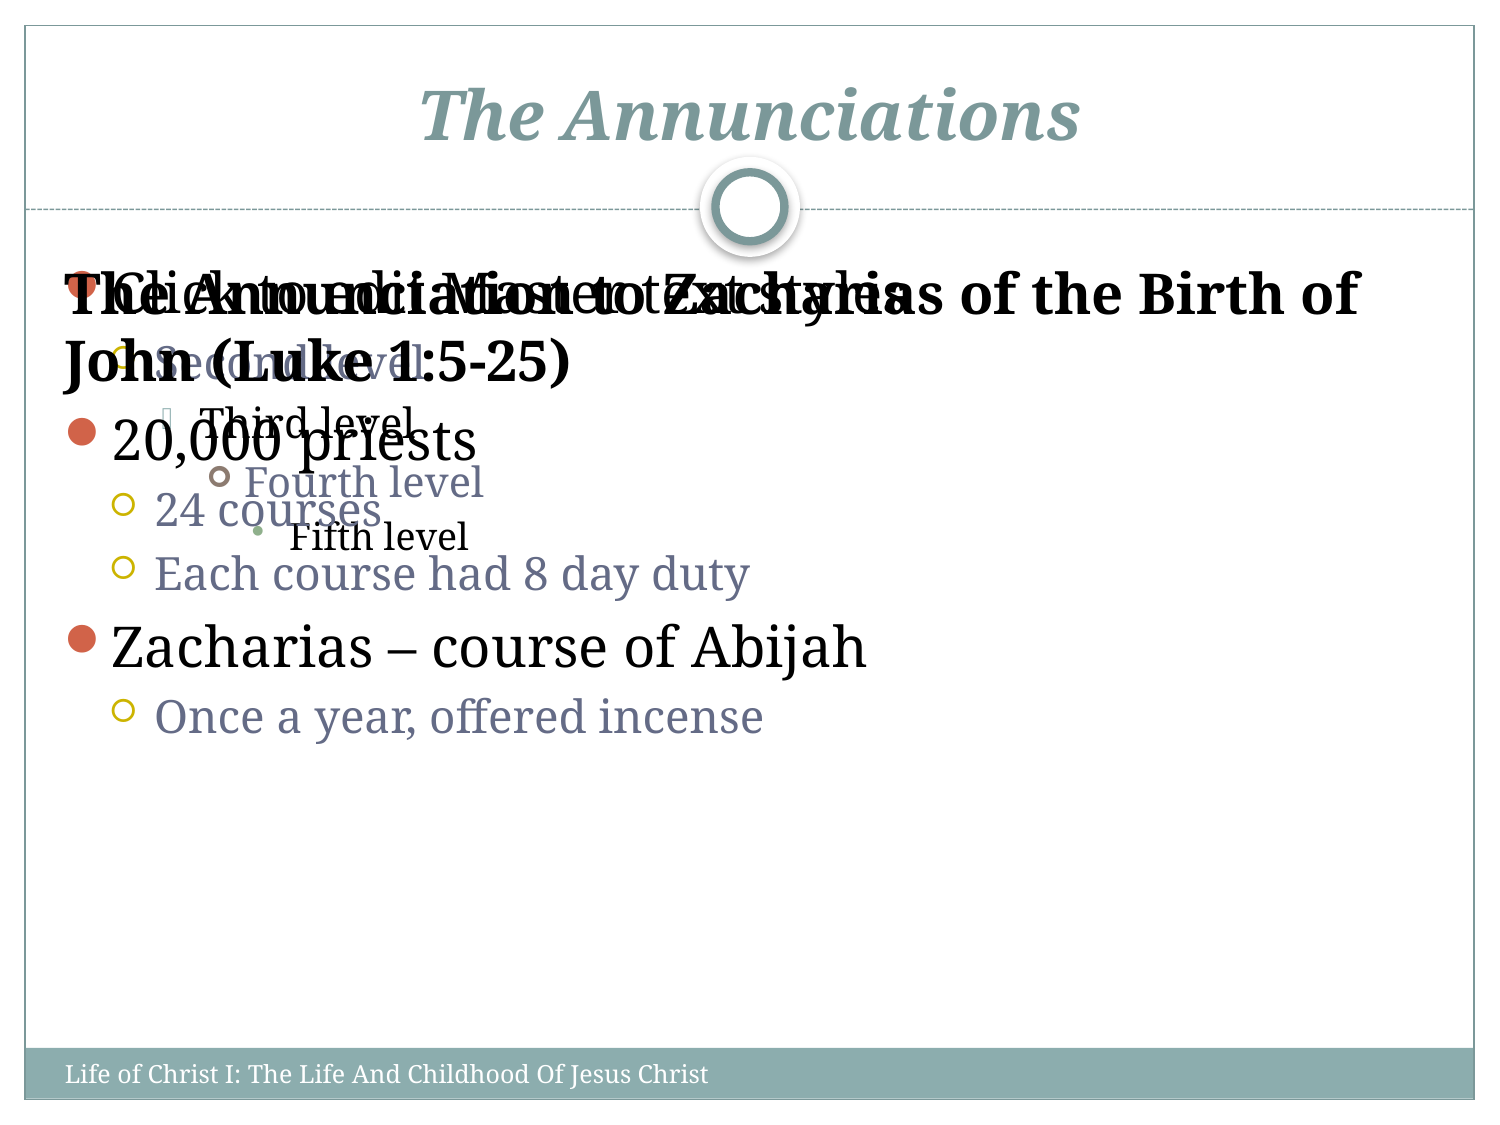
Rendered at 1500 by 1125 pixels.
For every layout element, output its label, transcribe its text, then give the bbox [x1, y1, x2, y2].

list The Annunciation to Zacharias of the Birth of John (Luke 1:5-25) 20,000 priests 24 courses Each course had 8 day duty Zacharias – course of Abijah Once a year, offered incense [49, 250, 1445, 1001]
footer Life of Christ I: The Life And Childhood Of Jesus Christ [50, 1051, 866, 1112]
title The Annunciations [49, 37, 1450, 162]
